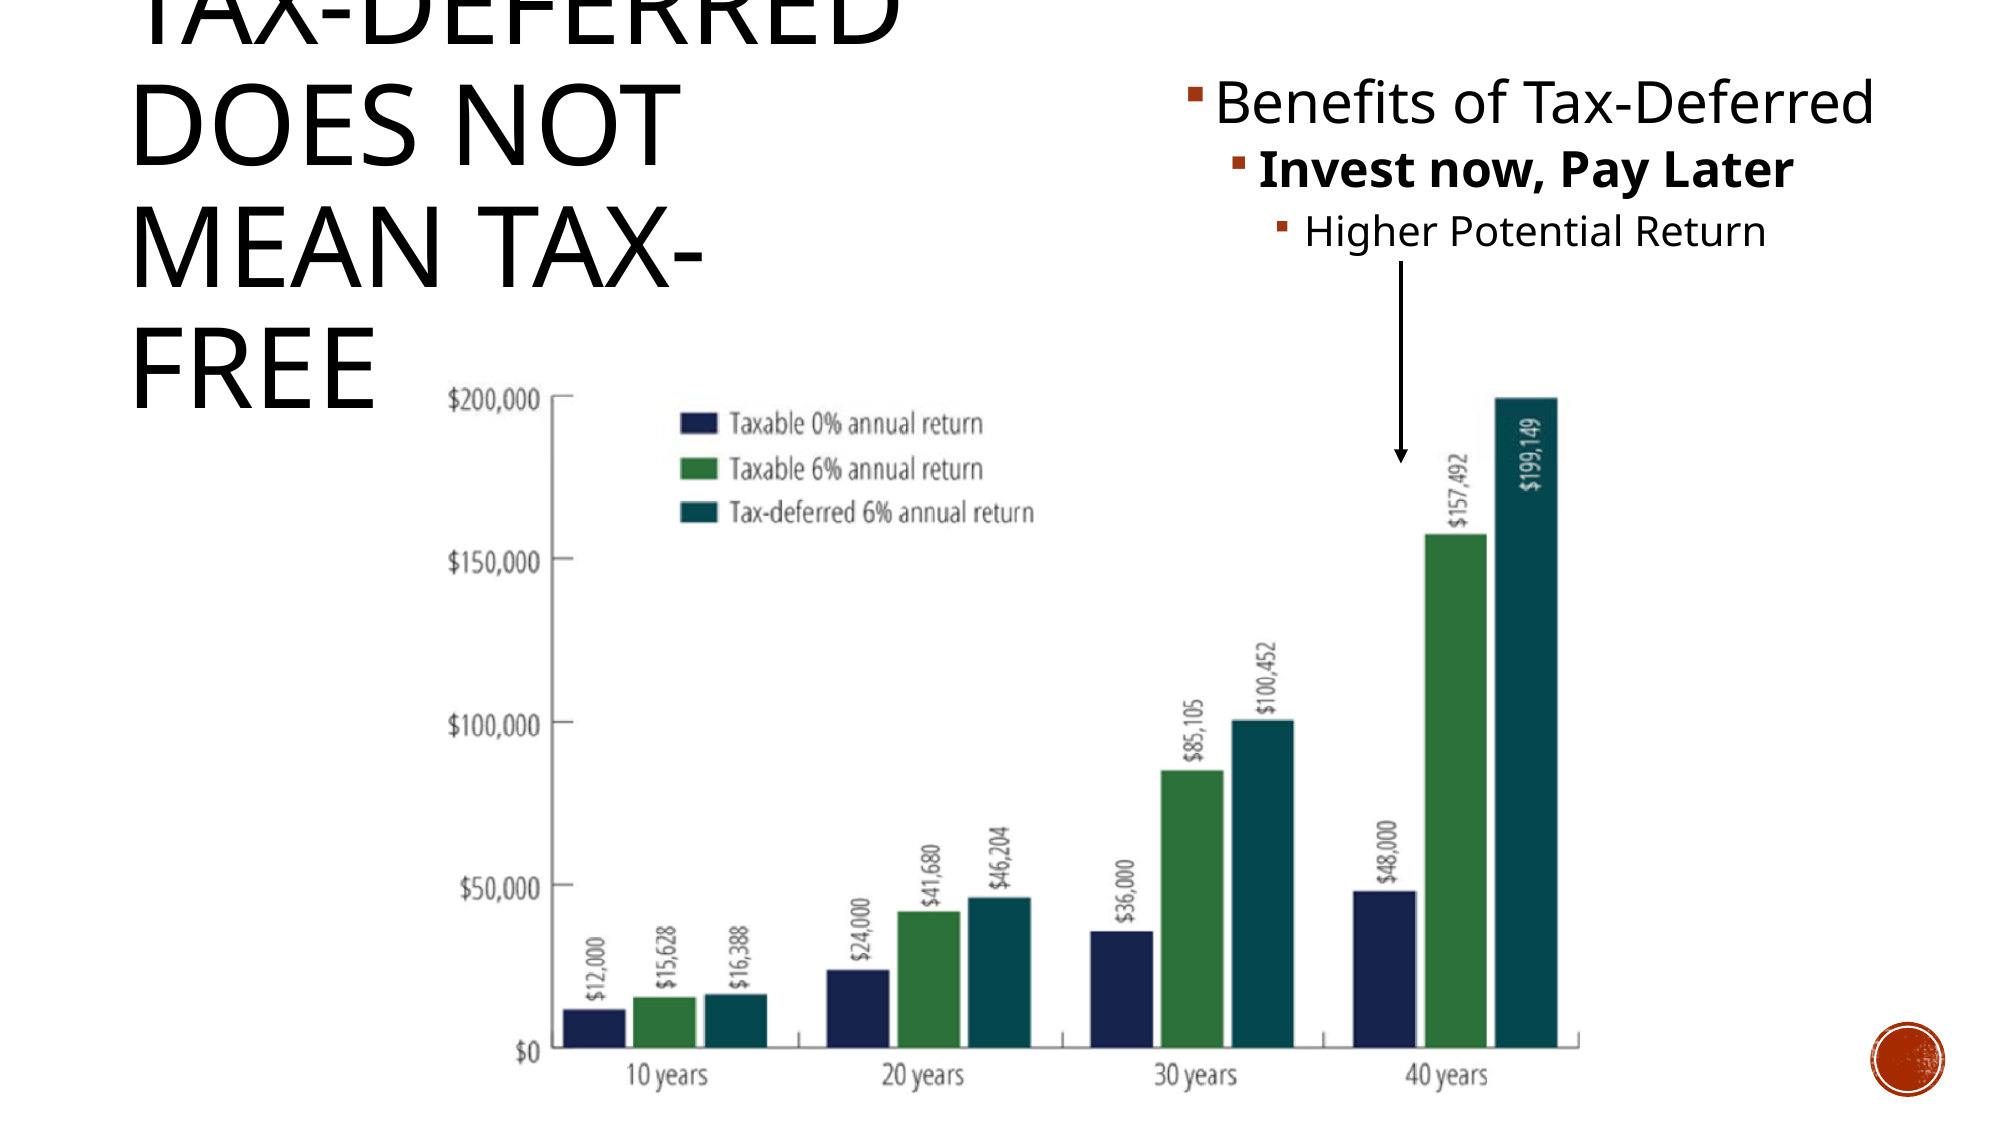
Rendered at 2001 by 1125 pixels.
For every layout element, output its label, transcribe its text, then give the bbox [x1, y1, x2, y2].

picture [432, 370, 1625, 1101]
list Benefits of Tax-Deferred Invest now, Pay Later Higher Potential Return [1169, 65, 2000, 575]
title Tax-Deferred does not mean Tax-Free [111, 55, 969, 325]
